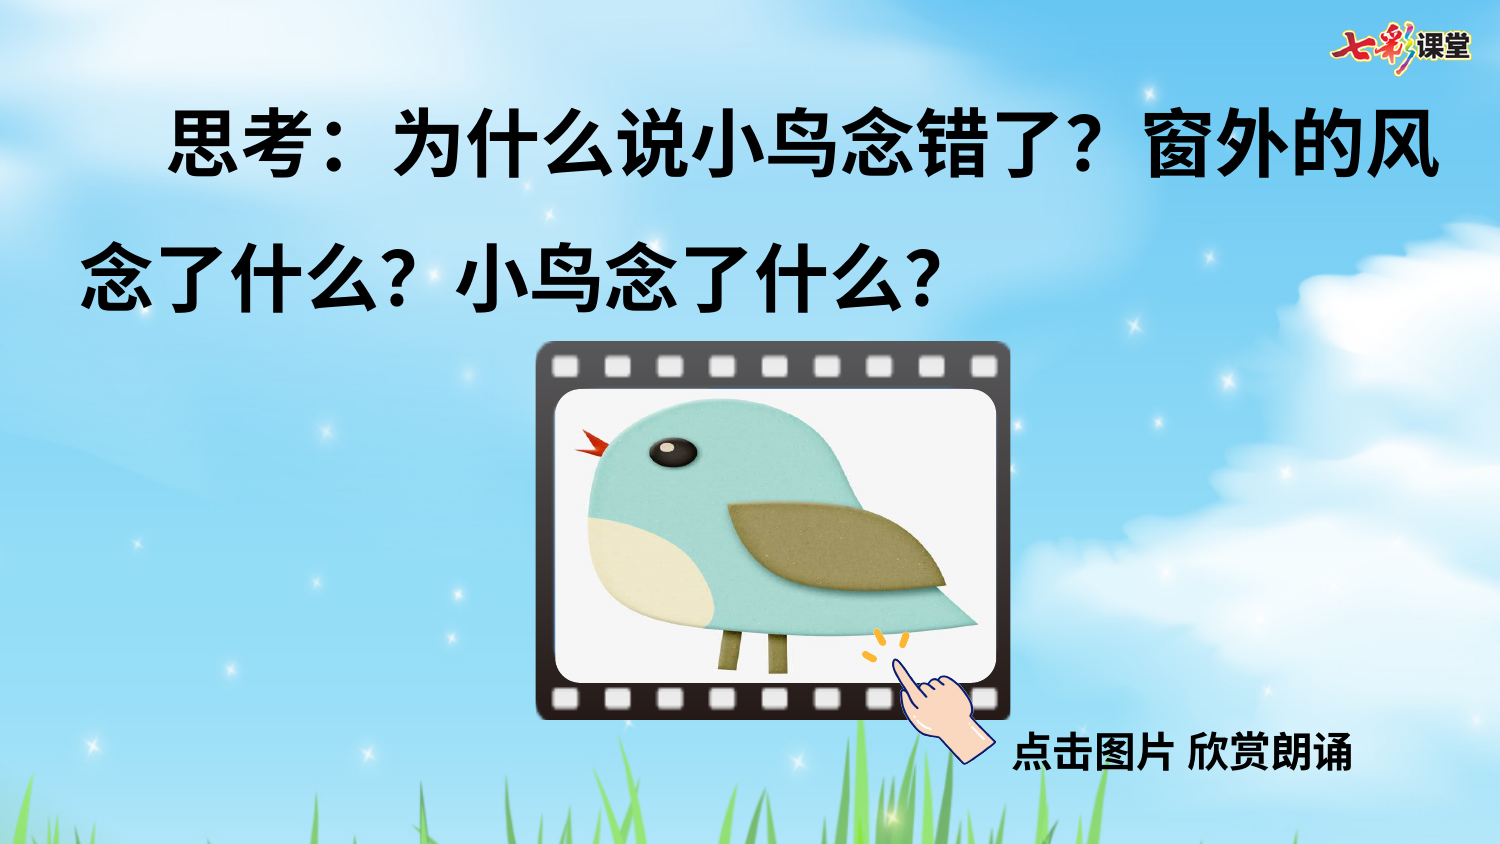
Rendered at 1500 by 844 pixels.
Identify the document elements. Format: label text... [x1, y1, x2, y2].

picture [0, 0, 1500, 844]
text_box 点击图片 欣赏朗诵 [996, 718, 1400, 783]
text_box 思考：为什么说小鸟念错了？窗外的风念了什么？小鸟念了什么？ [64, 43, 1459, 329]
